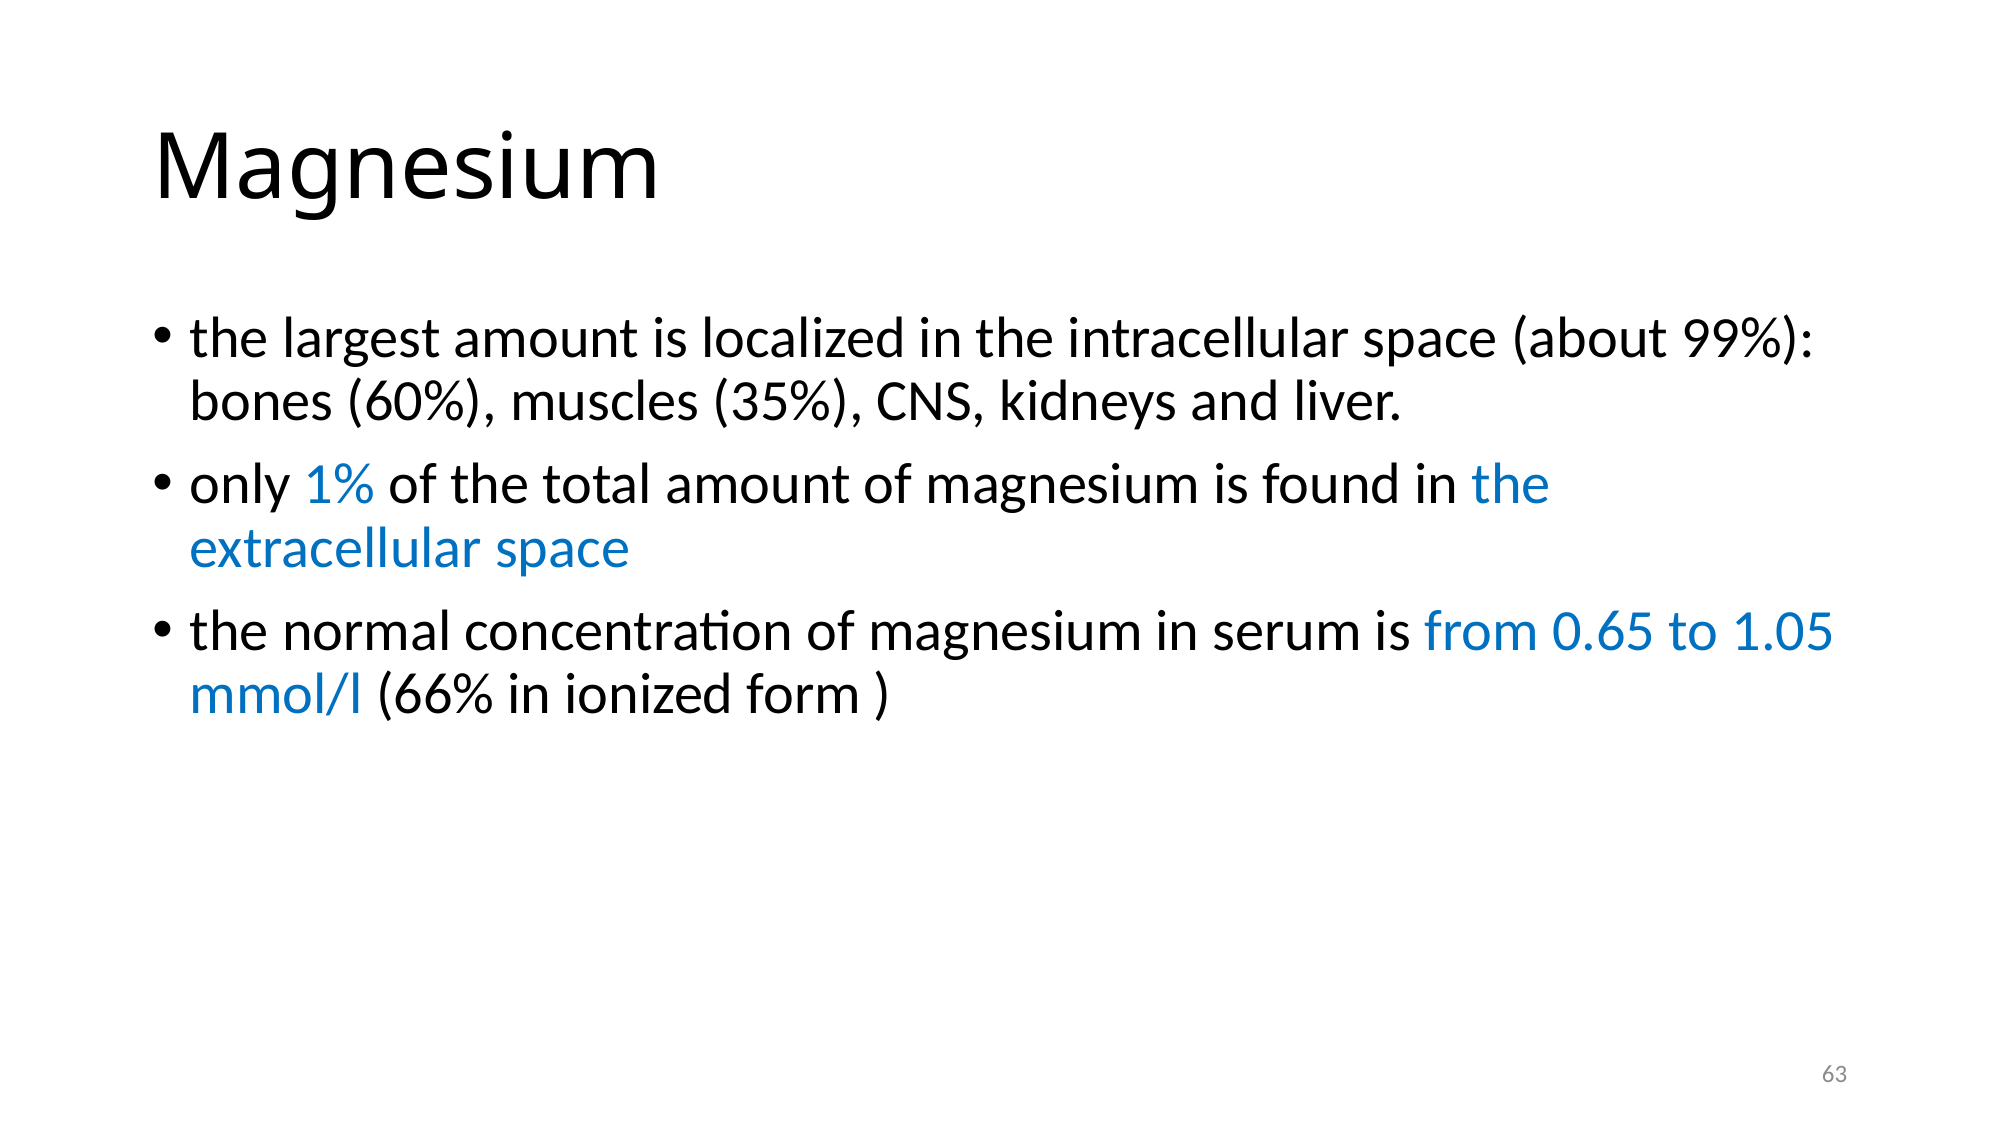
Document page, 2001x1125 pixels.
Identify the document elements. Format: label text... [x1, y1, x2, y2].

list the largest amount is localized in the intracellular space (about 99%): bones (60%), muscles (35%), CNS, kidneys and liver. only 1% of the total amount of magnesium is found in the extracellular space the normal concentration of magnesium in serum is from 0.65 to 1.05 mmol/l (66% in ionized form ) [137, 299, 1863, 1014]
title Magnesium [137, 59, 1863, 278]
slide_number 63 [1412, 1042, 1863, 1103]
